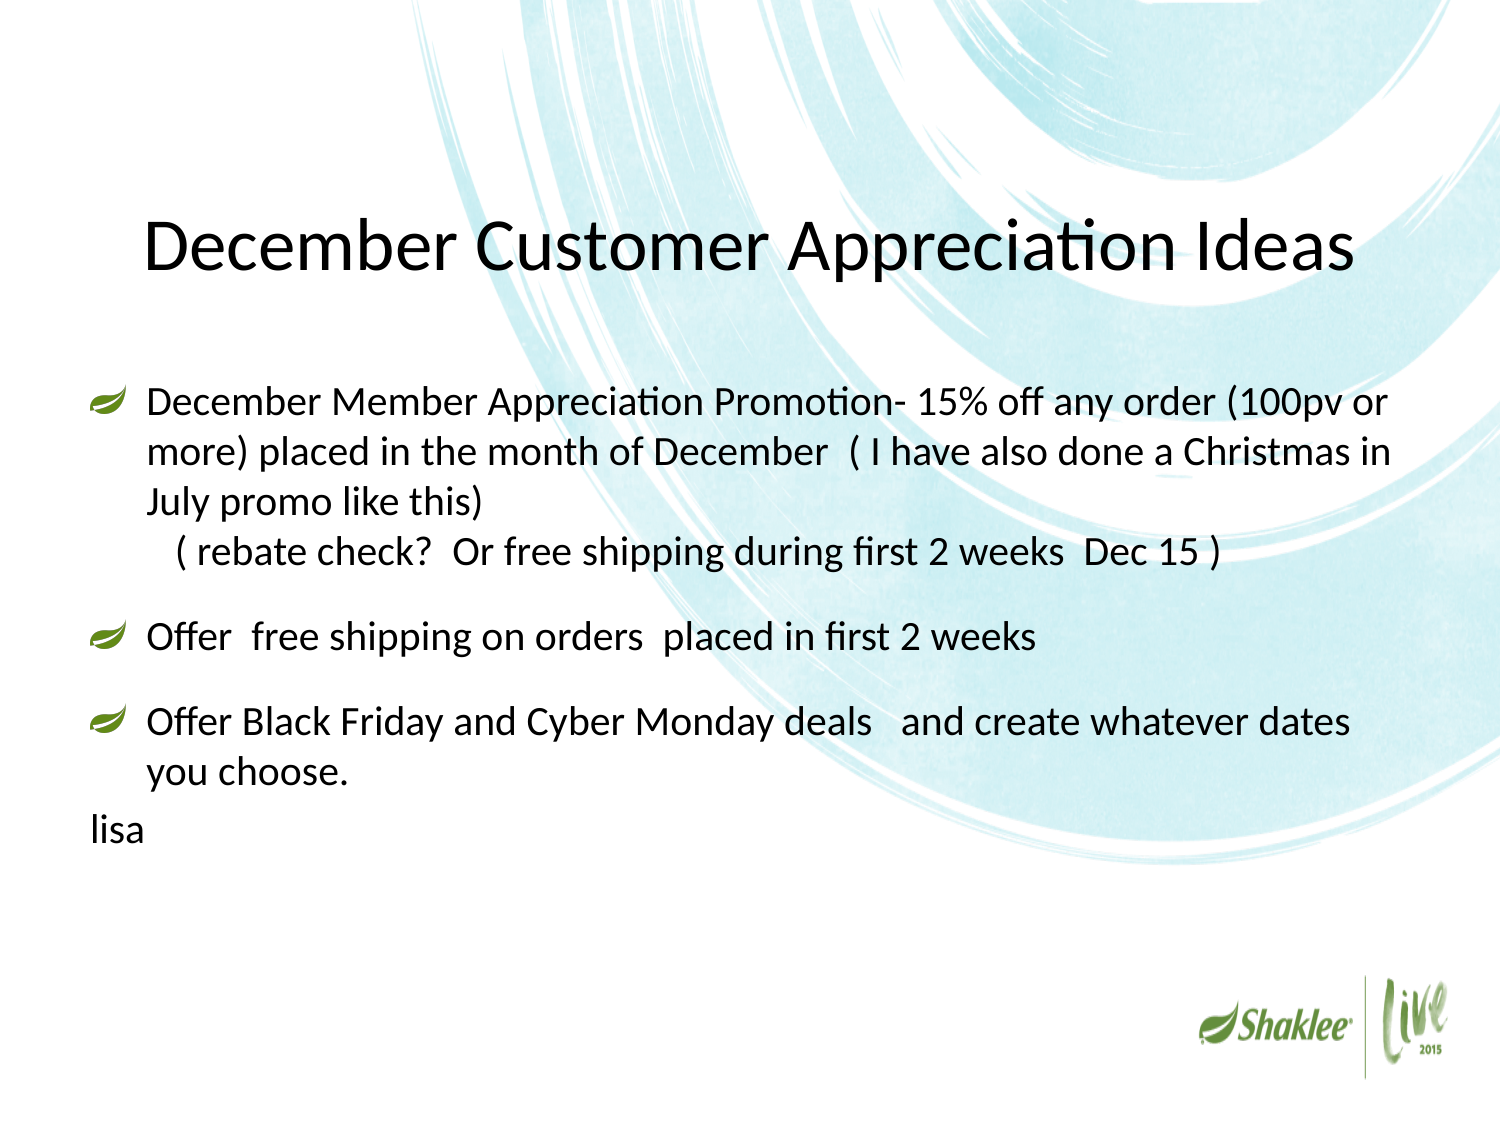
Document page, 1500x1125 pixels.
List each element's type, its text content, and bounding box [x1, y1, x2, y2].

picture [0, 0, 1500, 1125]
list December Member Appreciation Promotion- 15% off any order (100pv or more) placed in the month of December ( I have also done a Christmas in July promo like this) ( rebate check? Or free shipping during first 2 weeks Dec 15 ) Offer free shipping on orders placed in first 2 weeks Offer Black Friday and Cyber Monday deals and create whatever dates you choose. lisa [75, 366, 1425, 965]
title December Customer Appreciation Ideas [75, 146, 1425, 335]
